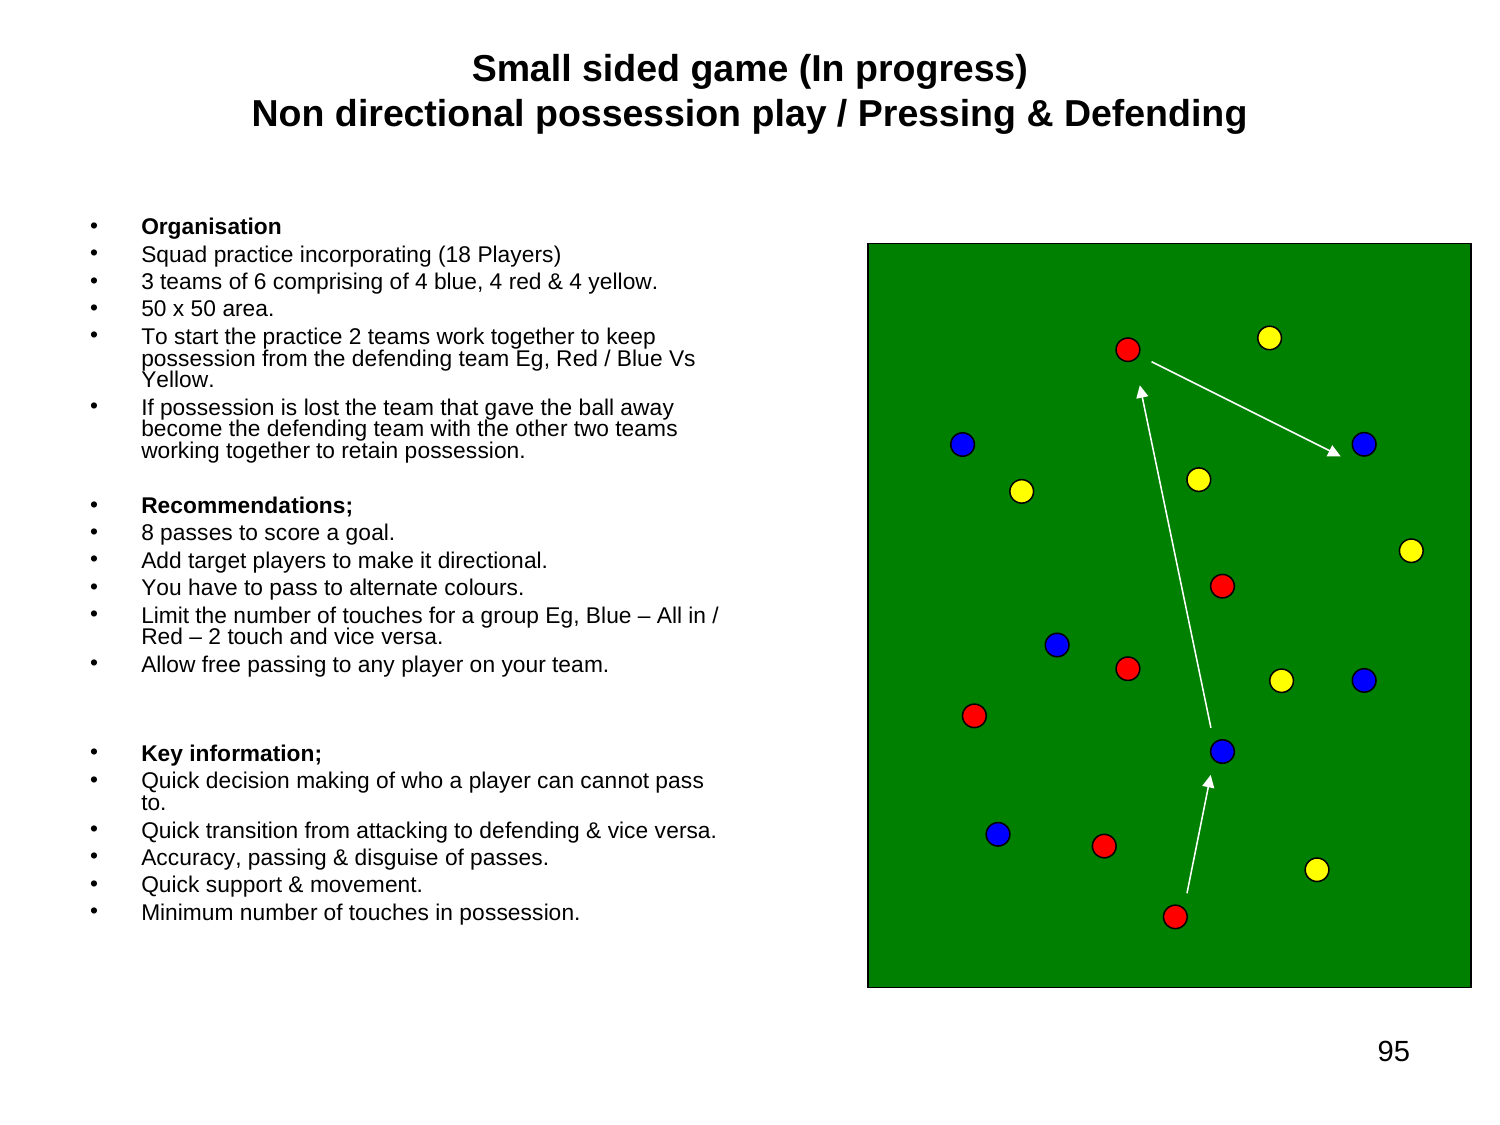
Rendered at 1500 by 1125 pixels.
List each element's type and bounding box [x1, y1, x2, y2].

text_box [1074, 1024, 1425, 1103]
title [75, 0, 1425, 183]
text_box [868, 243, 1471, 988]
list [75, 209, 738, 953]
